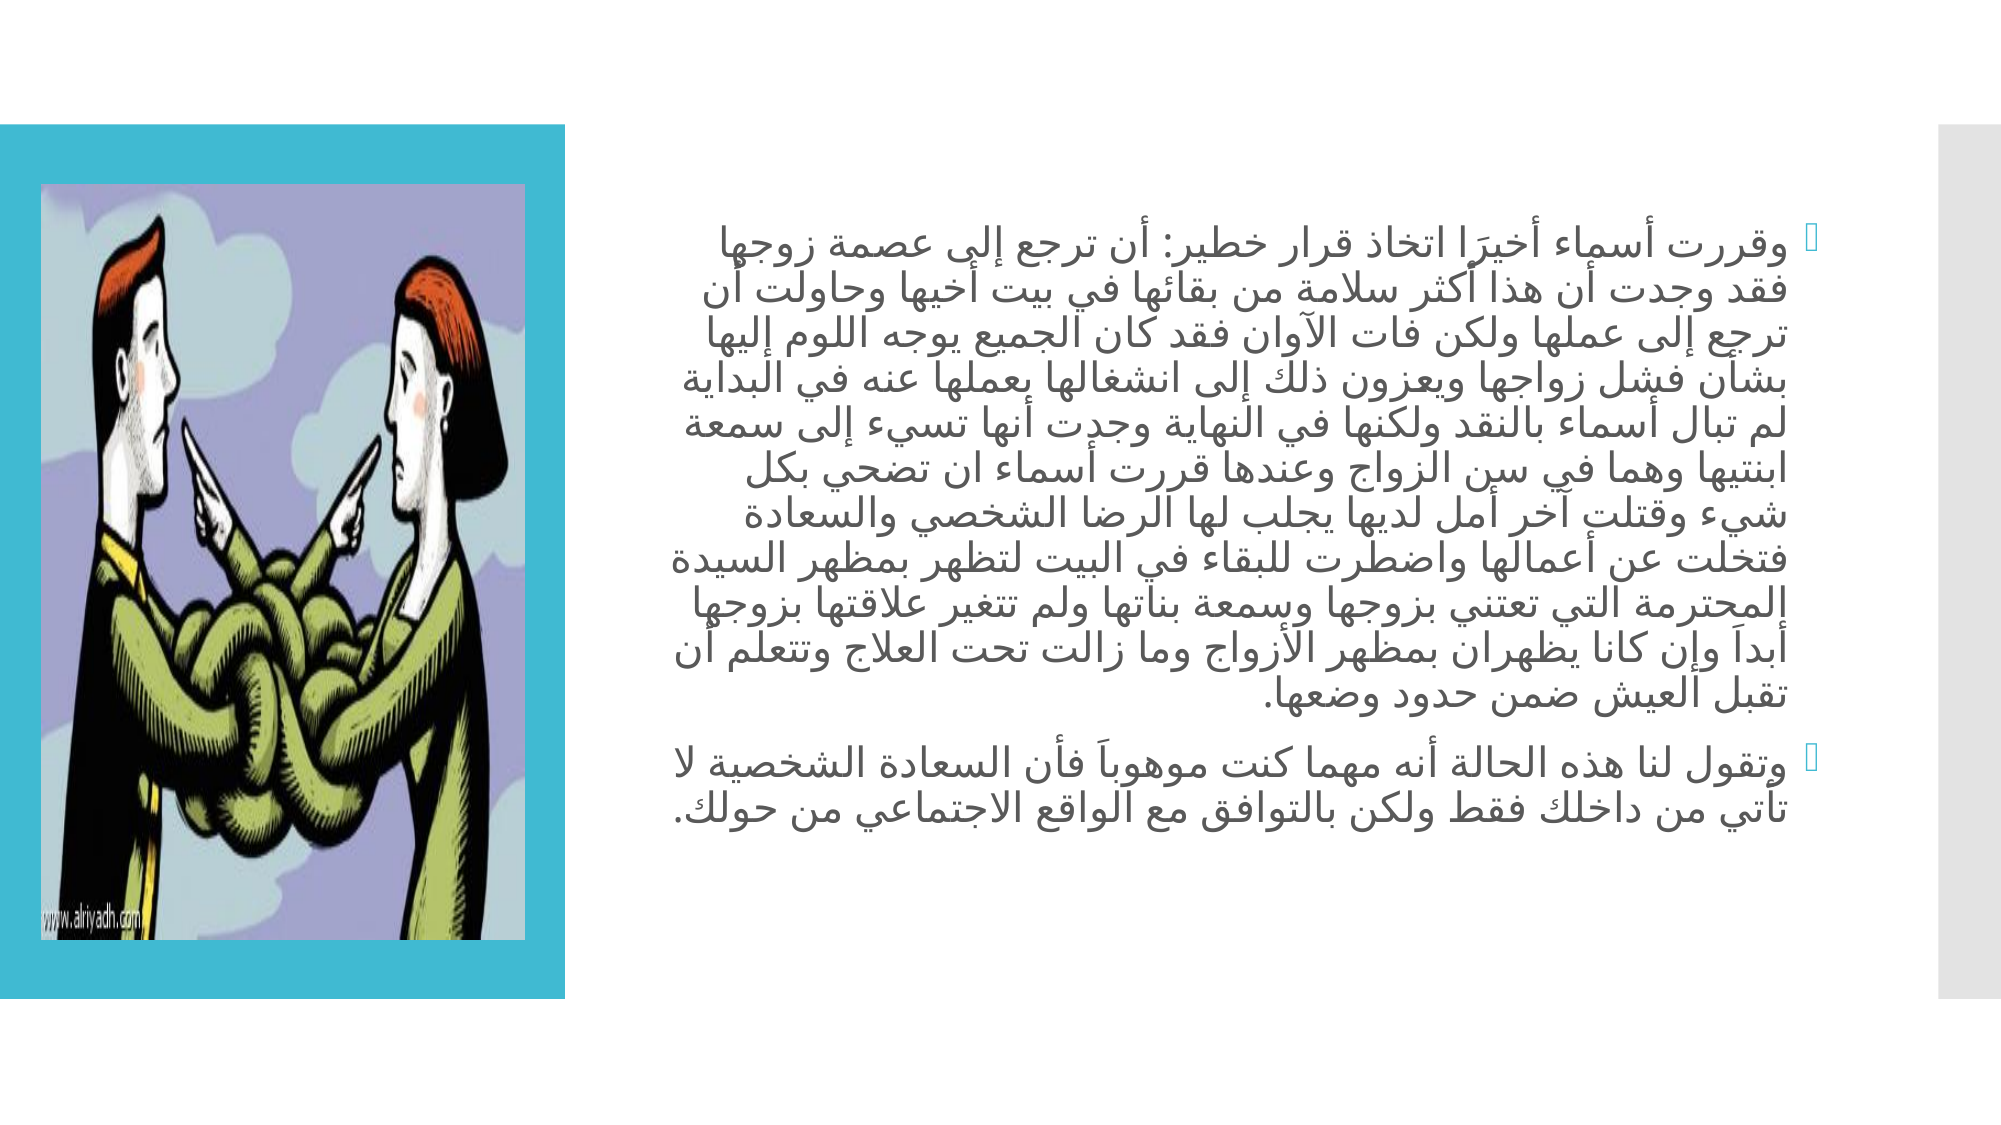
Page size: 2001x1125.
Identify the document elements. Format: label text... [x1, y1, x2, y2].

list وقررت أسماء أخيرَا اتخاذ قرار خطير: أن ترجع إلى عصمة زوجها فقد وجدت أن هذا أكثر سلامة من بقائها في بيت أخيها وحاولت أن ترجع إلى عملها ولكن فات الآوان فقد كان الجميع يوجه اللوم إليها بشأن فشل زواجها ويعزون ذلك إلى انشغالها بعملها عنه في البداية لم تبال أسماء بالنقد ولكنها في النهاية وجدت أنها تسيء إلى سمعة ابنتيها وهما في سن الزواج وعندها قررت أسماء ان تضحي بكل شيء وقتلت آخر أمل لديها يجلب لها الرضا الشخصي والسعادة فتخلت عن أعمالها واضطرت للبقاء في البيت لتظهر بمظهر السيدة المحترمة التي تعتني بزوجها وسمعة بناتها ولم تتغير علاقتها بزوجها أبداَ وإن كانا يظهران بمظهر الأزواج وما زالت تحت العلاج وتتعلم أن تقبل العيش ضمن حدود وضعها. وتقول لنا هذه الحالة أنه مهما كنت موهوباَ فأن السعادة الشخصية لا تأتي من داخلك فقط ولكن بالتوافق مع الواقع الاجتماعي من حولك. [634, 141, 1835, 982]
picture [41, 184, 526, 940]
